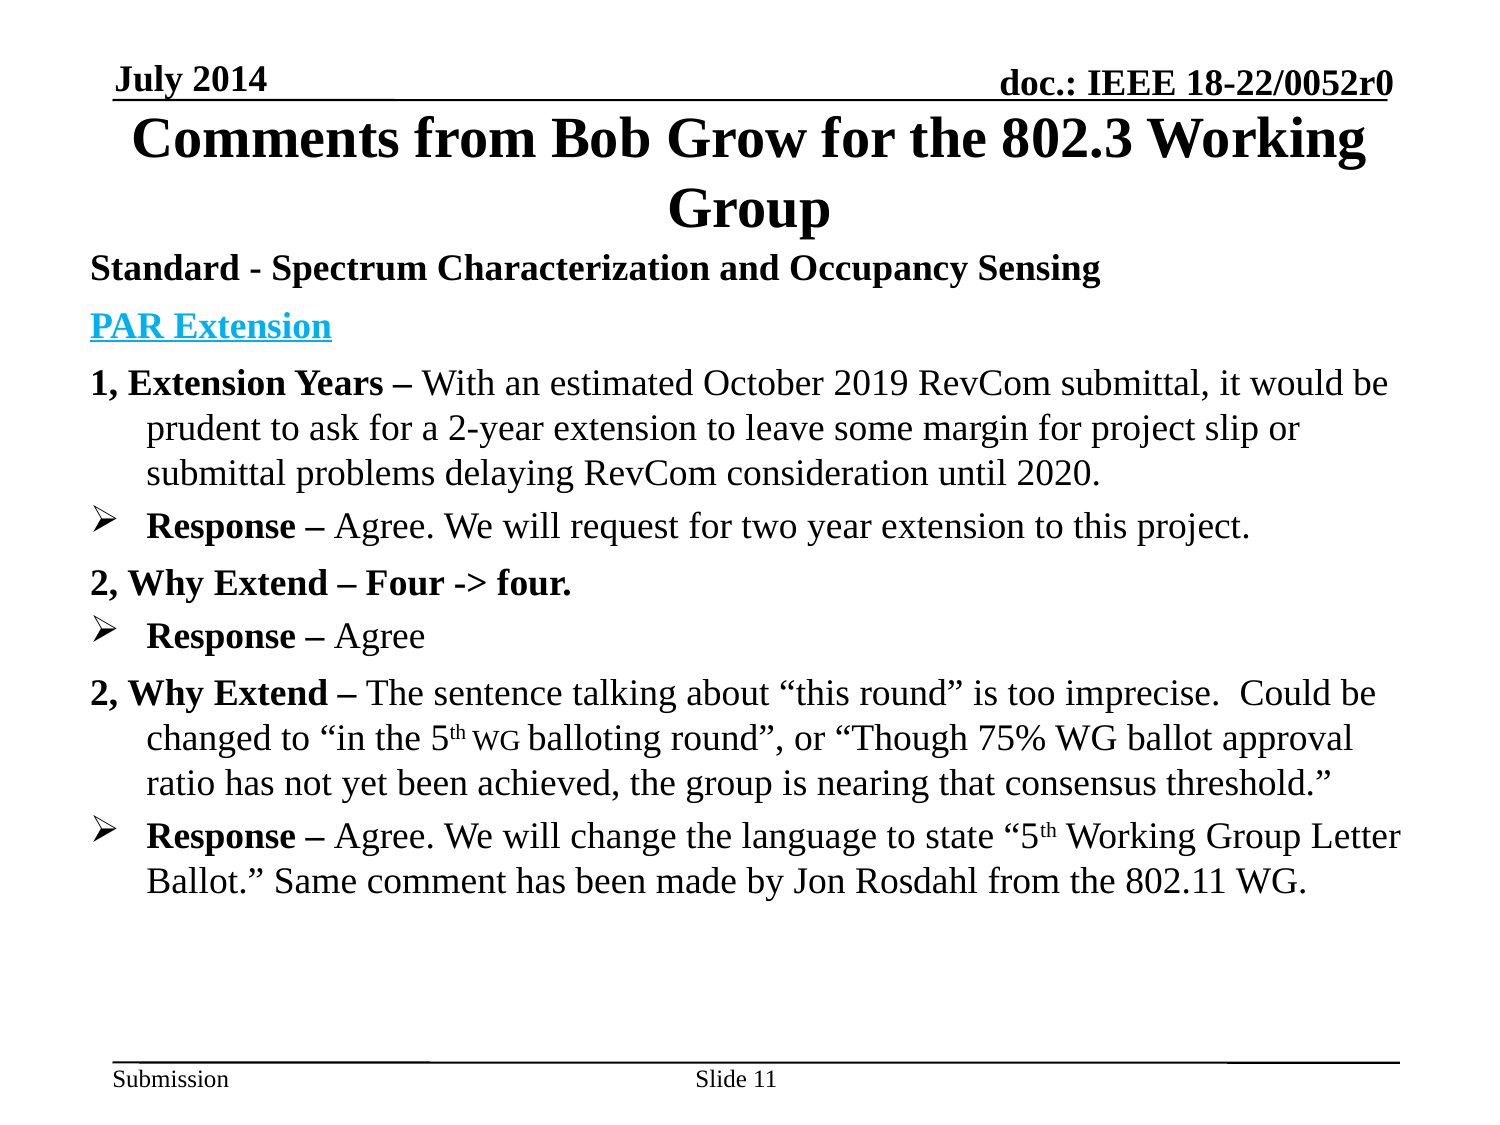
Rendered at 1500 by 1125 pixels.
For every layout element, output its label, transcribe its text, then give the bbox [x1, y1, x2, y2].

list Standard - Spectrum Characterization and Occupancy Sensing PAR Extension 1, Extension Years – With an estimated October 2019 RevCom submittal, it would be prudent to ask for a 2-year extension to leave some margin for project slip or submittal problems delaying RevCom consideration until 2020. Response – Agree. We will request for two year extension to this project. 2, Why Extend – Four -> four. Response – Agree 2, Why Extend – The sentence talking about “this round” is too imprecise. Could be changed to “in the 5th WG balloting round”, or “Though 75% WG ballot approval ratio has not yet been achieved, the group is nearing that consensus threshold.” Response – Agree. We will change the language to state “5th Working Group Letter Ballot.” Same comment has been made by Jon Rosdahl from the 802.11 WG. [74, 235, 1426, 979]
title Comments from Bob Grow for the 802.3 Working Group [112, 112, 1388, 226]
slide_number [114, 54, 423, 100]
slide_number Slide 11 [672, 1061, 800, 1123]
